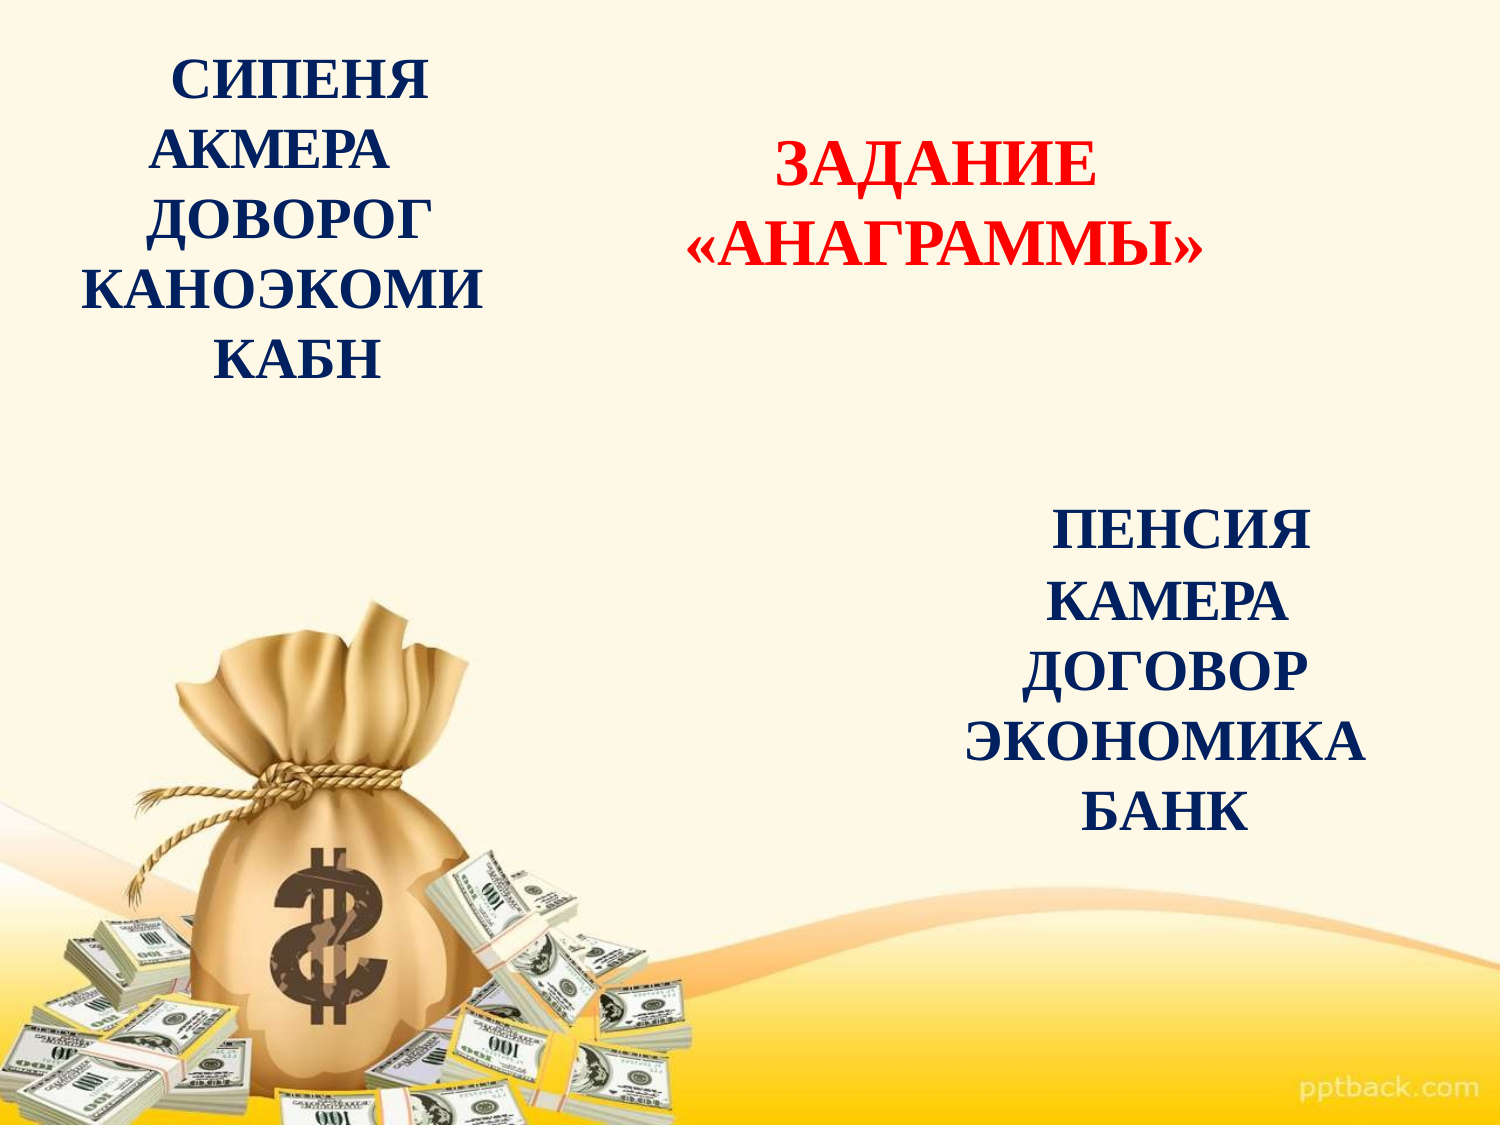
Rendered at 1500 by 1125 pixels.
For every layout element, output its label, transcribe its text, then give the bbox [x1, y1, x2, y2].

title ЗАДАНИЕ «АНАГРАММЫ» [678, 117, 1212, 307]
text_box ПЕНСИЯ КАМЕРА ДОГОВОР ЭКОНОМИКА БАНК [875, 487, 1454, 843]
text_box СИПЕНЯ АКМЕРА ДОВОРОГ КАНОЭКОМИ КАБН [0, 37, 579, 390]
picture [0, 0, 1500, 1125]
